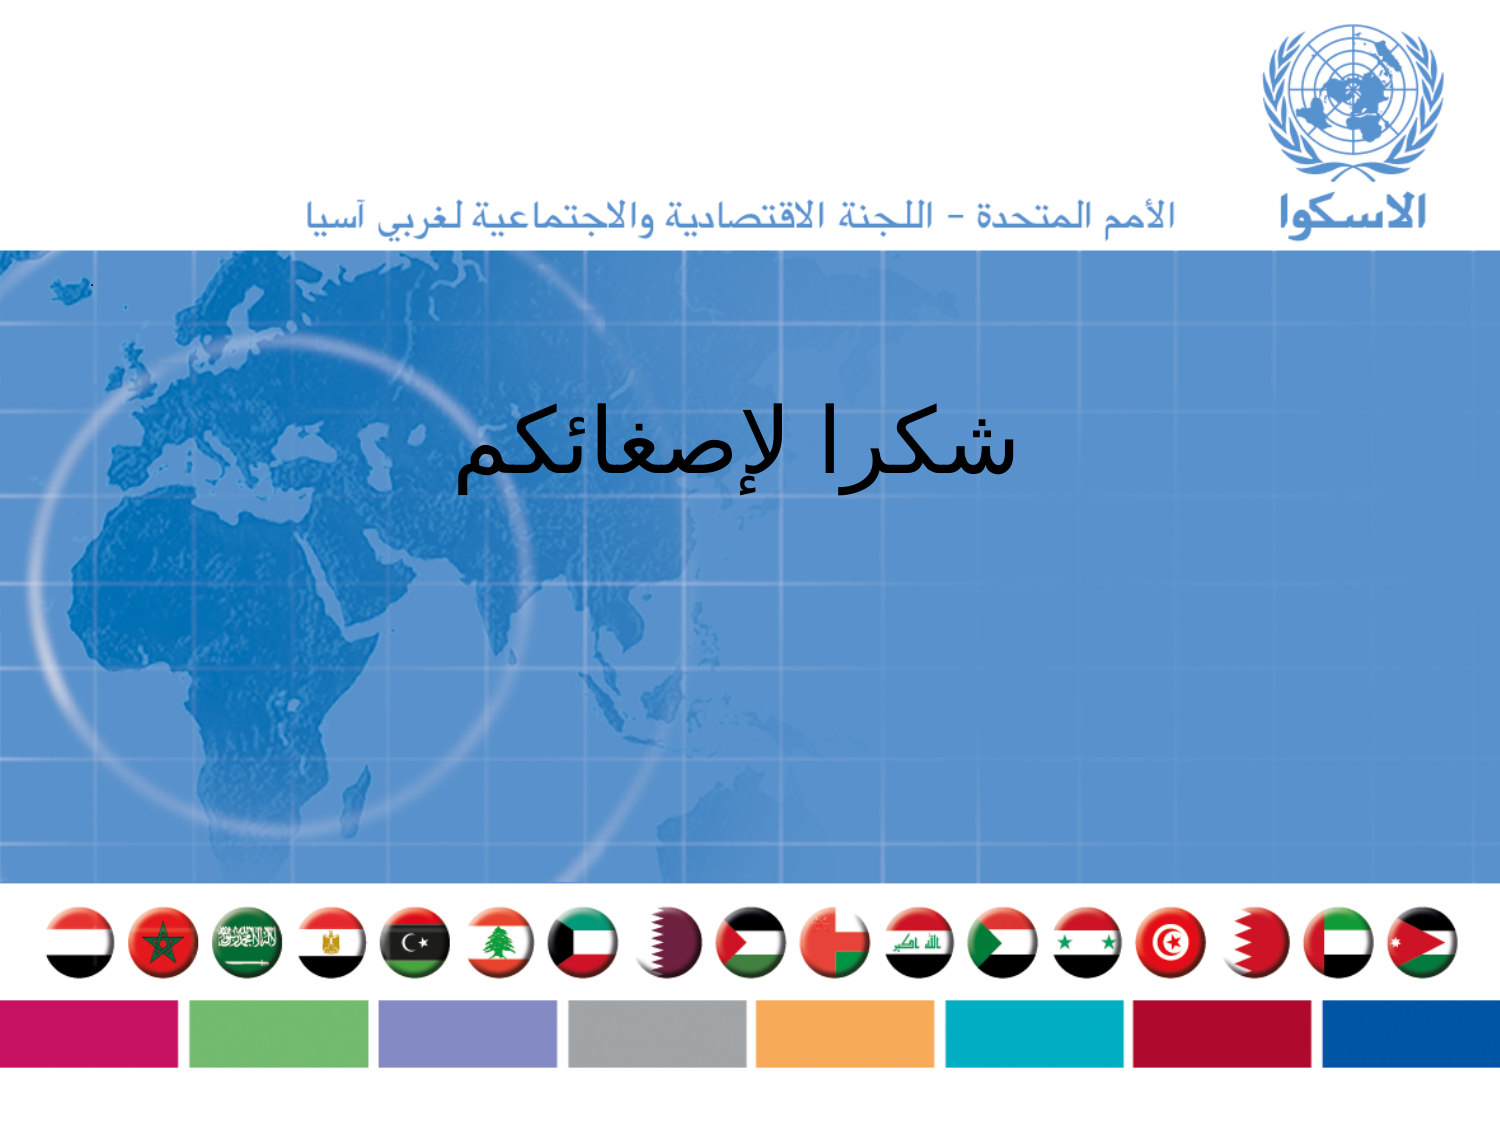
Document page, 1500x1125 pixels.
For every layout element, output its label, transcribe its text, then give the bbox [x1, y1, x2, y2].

picture [0, 0, 1500, 1125]
title شكرا لإصغائكم [75, 1005, 1425, 1059]
title شكرا لإصغائكم [75, 45, 1425, 262]
list . [75, 262, 1425, 1005]
